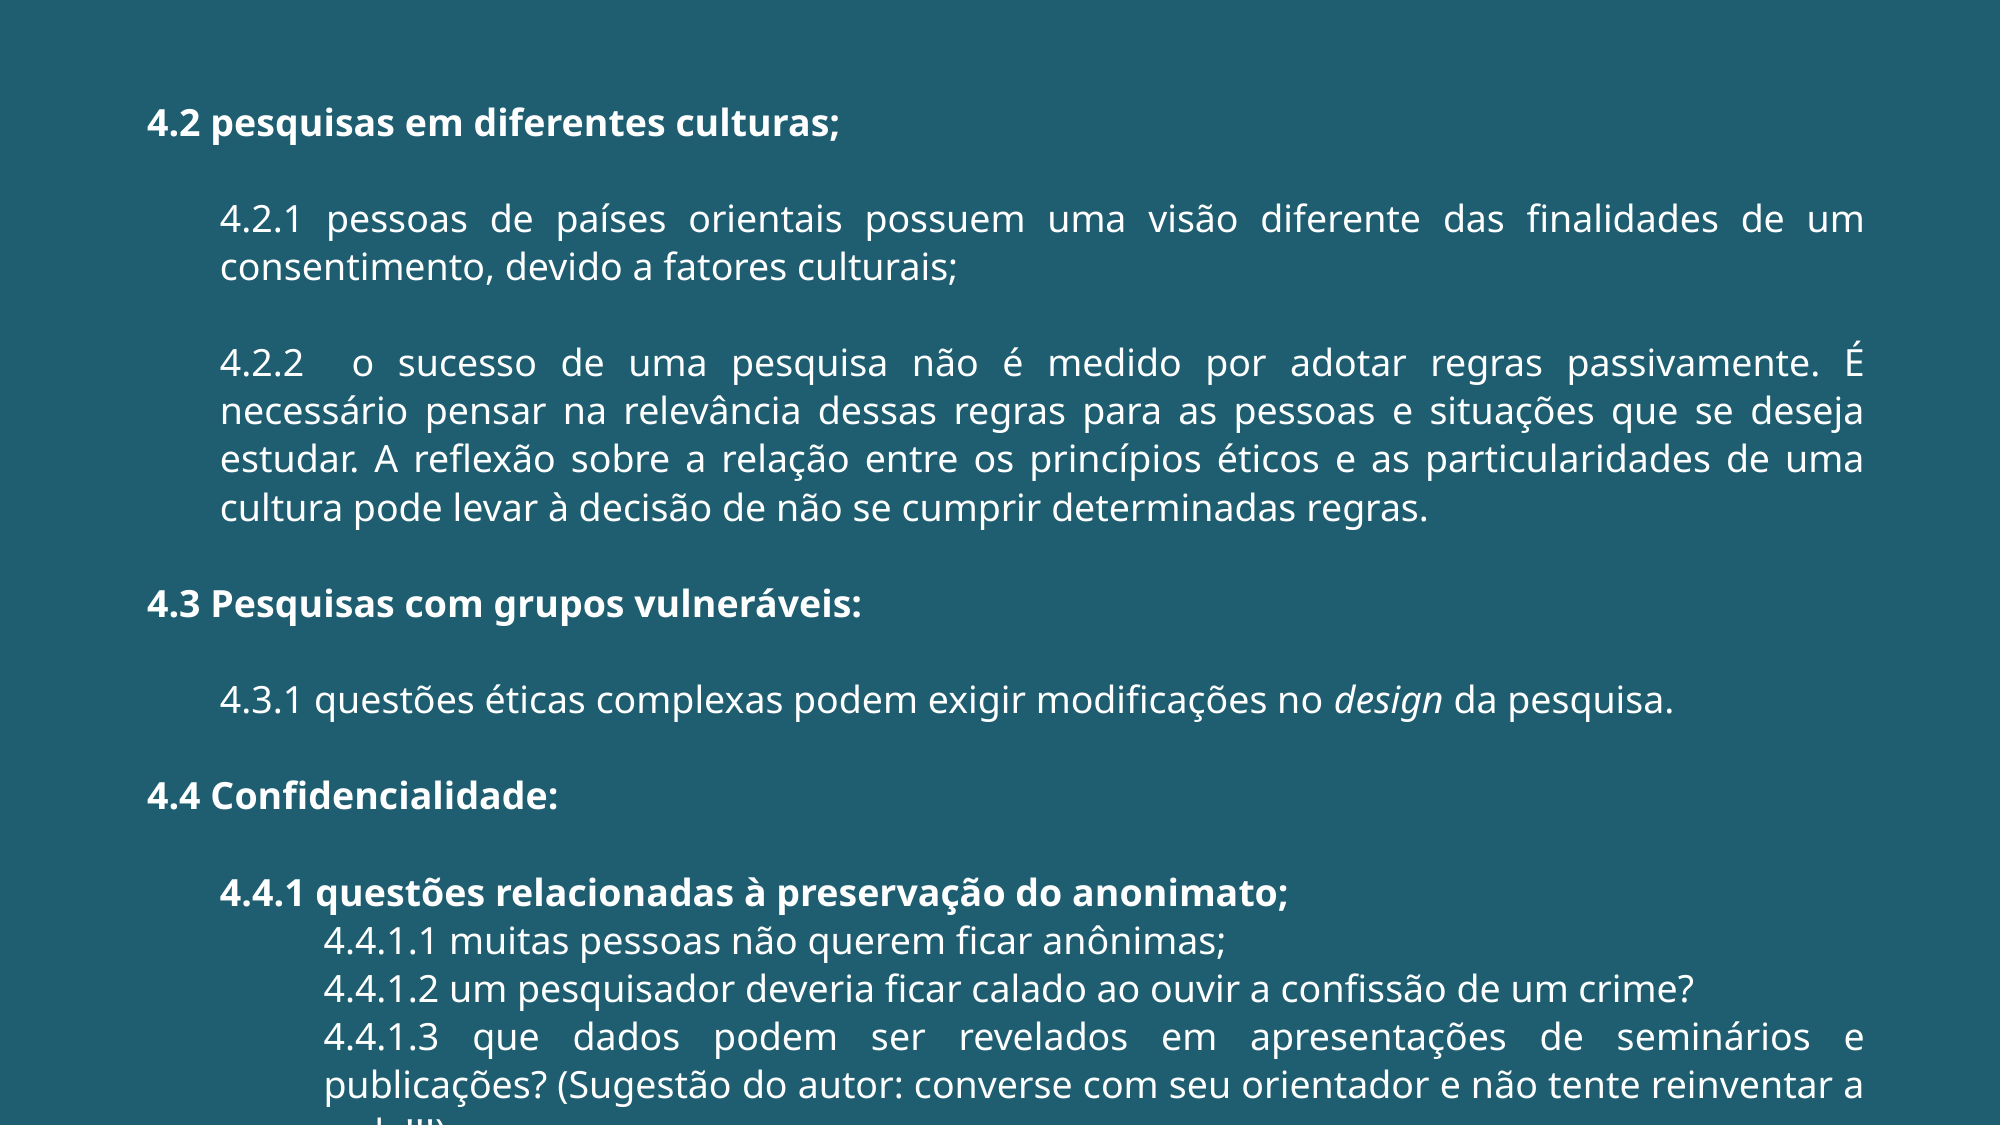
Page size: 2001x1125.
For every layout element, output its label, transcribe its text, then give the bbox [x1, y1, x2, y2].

text_box 4.2 pesquisas em diferentes culturas; 4.2.1 pessoas de países orientais possuem uma visão diferente das finalidades de um consentimento, devido a fatores culturais; 4.2.2 o sucesso de uma pesquisa não é medido por adotar regras passivamente. É necessário pensar na relevância dessas regras para as pessoas e situações que se deseja estudar. A reflexão sobre a relação entre os princípios éticos e as particularidades de uma cultura pode levar à decisão de não se cumprir determinadas regras. 4.3 Pesquisas com grupos vulneráveis: 4.3.1 questões éticas complexas podem exigir modificações no design da pesquisa. 4.4 Confidencialidade: 4.4.1 questões relacionadas à preservação do anonimato; 4.4.1.1 muitas pessoas não querem ficar anônimas; 4.4.1.2 um pesquisador deveria ficar calado ao ouvir a confissão de um crime? 4.4.1.3 que dados podem ser revelados em apresentações de seminários e publicações? (Sugestão do autor: converse com seu orientador e não tente reinventar a roda!!!) [0, 88, 1881, 1125]
